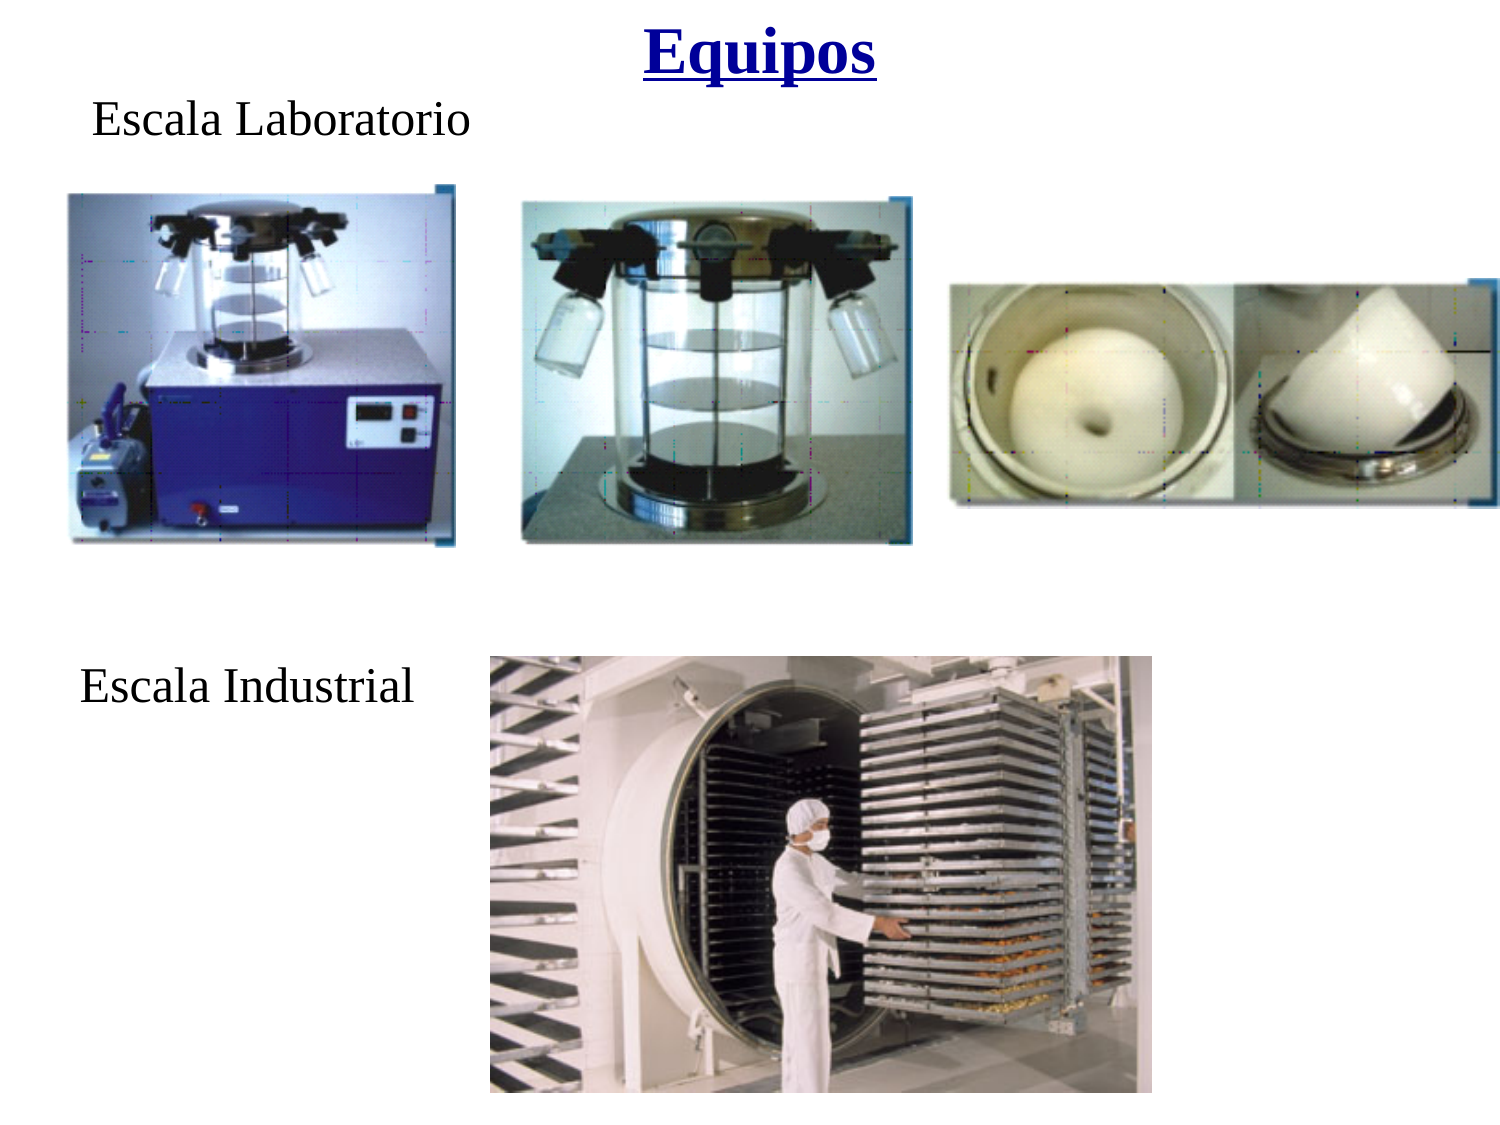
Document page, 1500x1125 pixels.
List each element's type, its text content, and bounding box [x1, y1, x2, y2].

picture [64, 184, 456, 549]
text_box Escala Industrial [64, 645, 620, 720]
picture [938, 278, 1500, 509]
text_box Equipos [403, 0, 1117, 95]
picture [513, 196, 913, 546]
text_box Escala Laboratorio [76, 78, 632, 153]
picture [489, 656, 1152, 1093]
